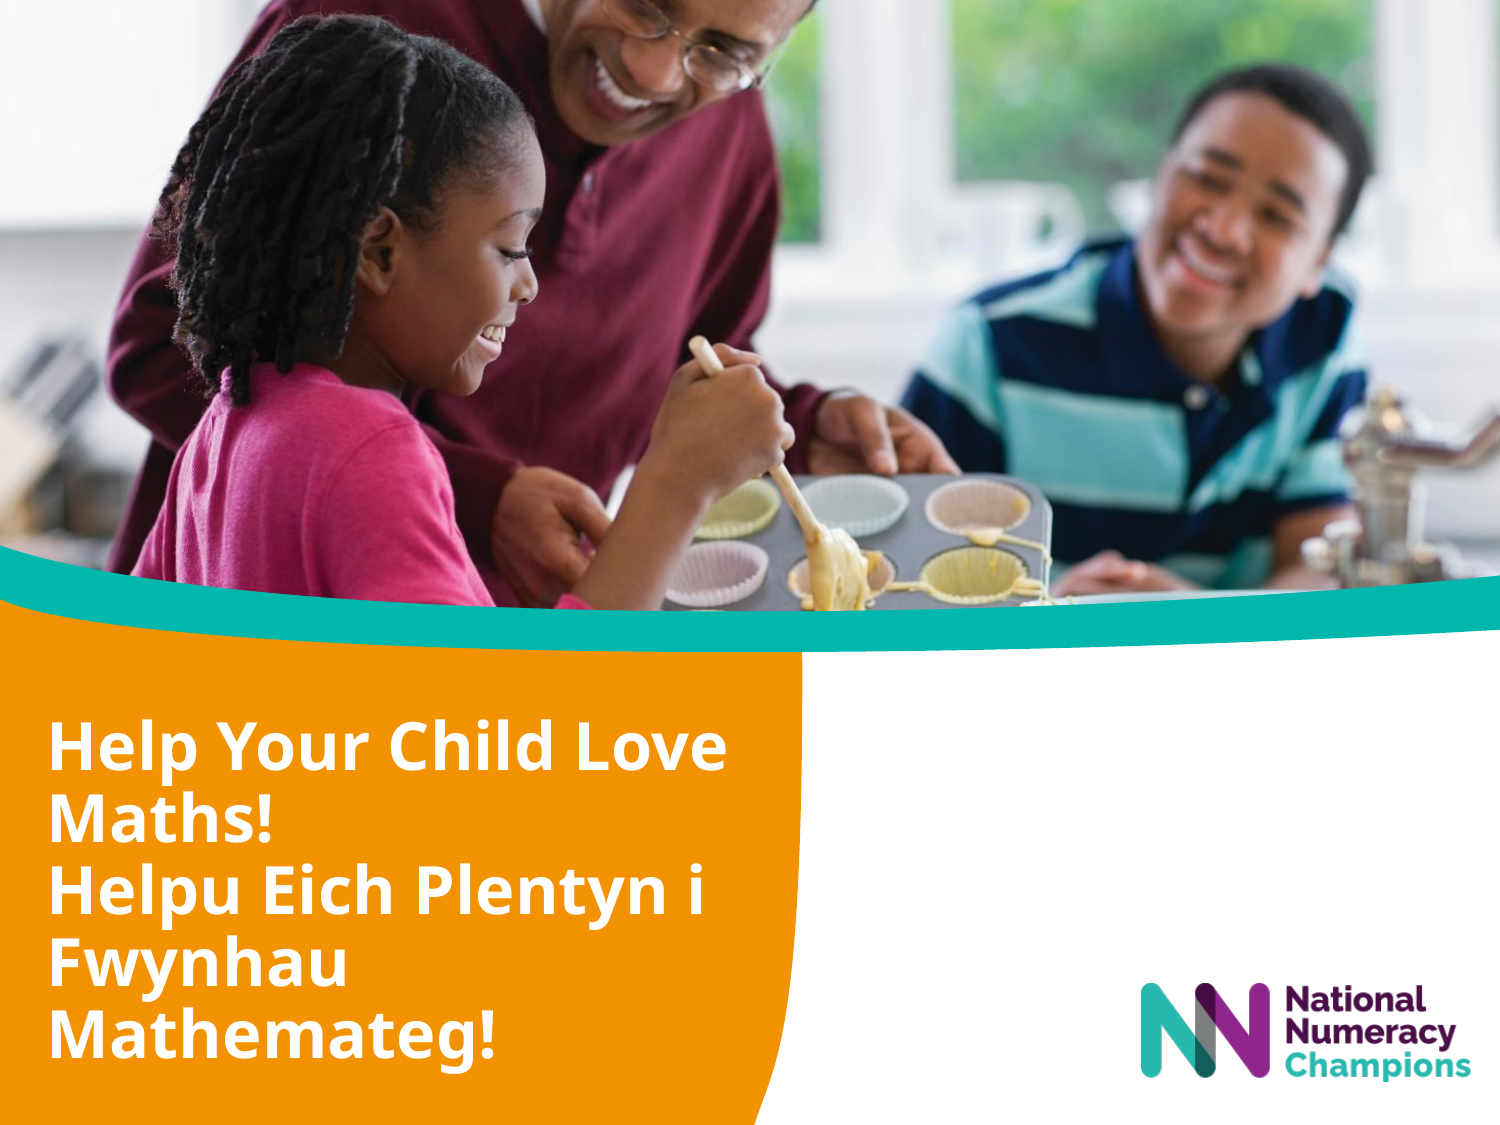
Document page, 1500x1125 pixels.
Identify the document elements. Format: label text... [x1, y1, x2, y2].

picture [0, 0, 1500, 612]
list Help Your Child Love Maths! Helpu Eich Plentyn i Fwynhau Mathemateg! [31, 705, 796, 945]
